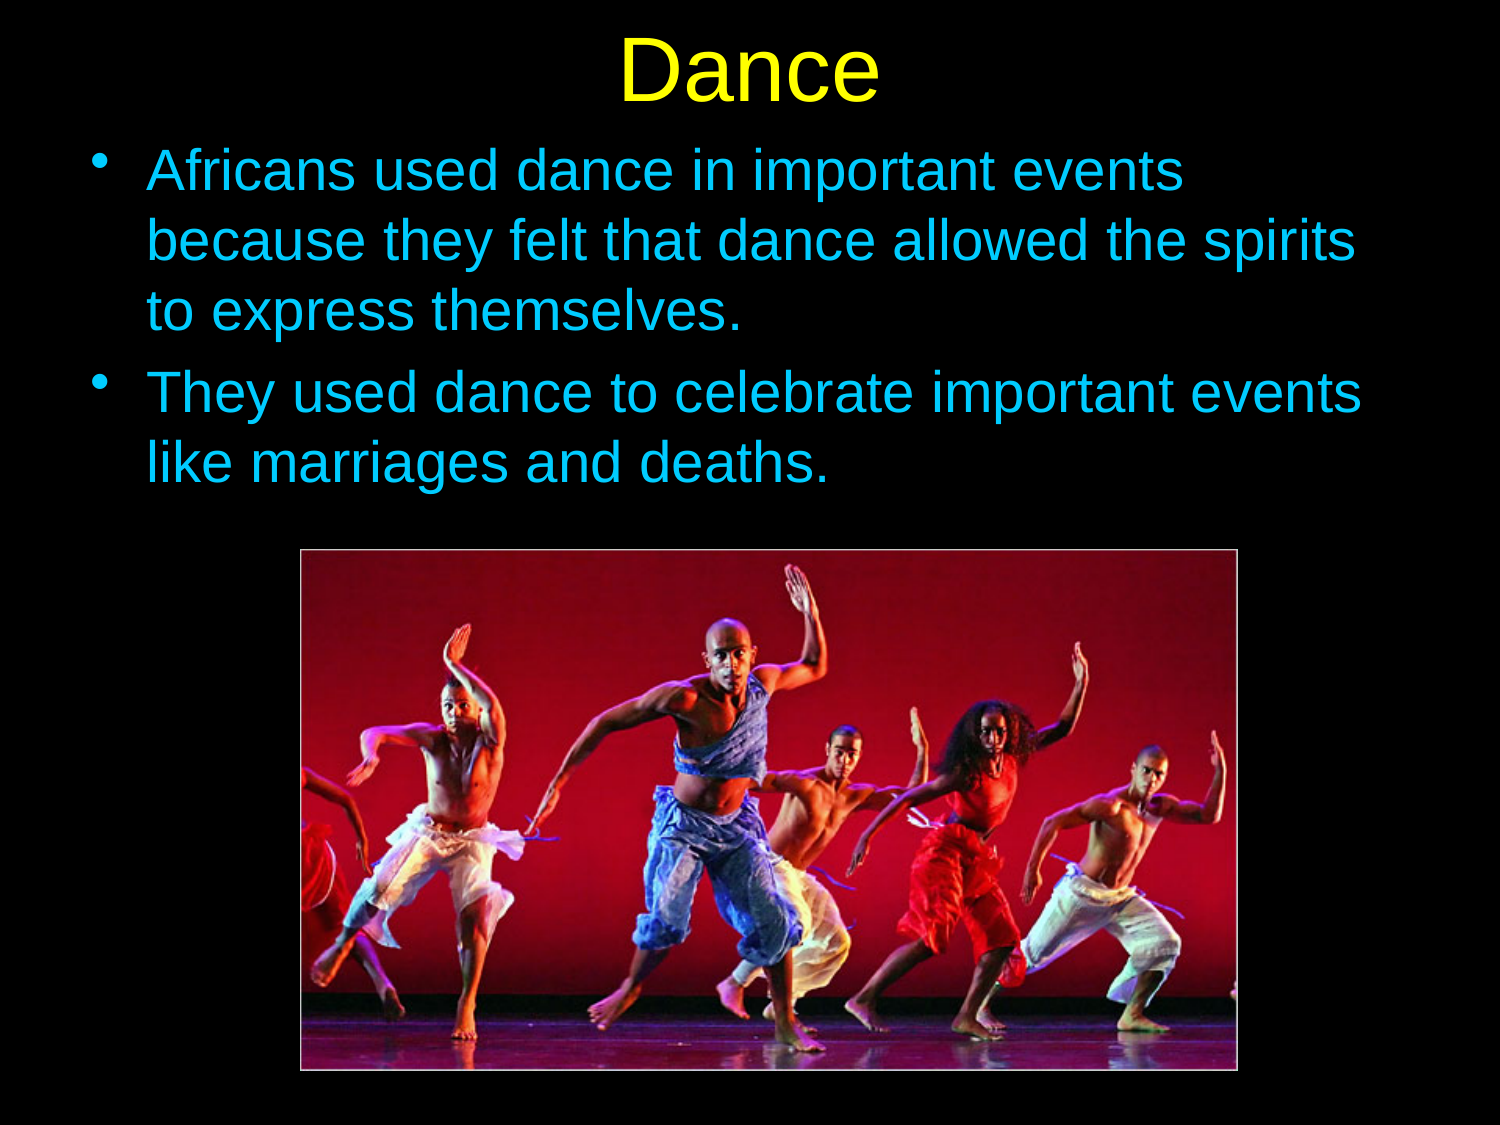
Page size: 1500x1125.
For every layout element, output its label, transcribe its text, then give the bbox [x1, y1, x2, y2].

picture [299, 549, 1238, 1071]
list Africans used dance in important events because they felt that dance allowed the spirits to express themselves. They used dance to celebrate important events like marriages and deaths. [74, 124, 1426, 1006]
title Dance [74, 0, 1426, 124]
